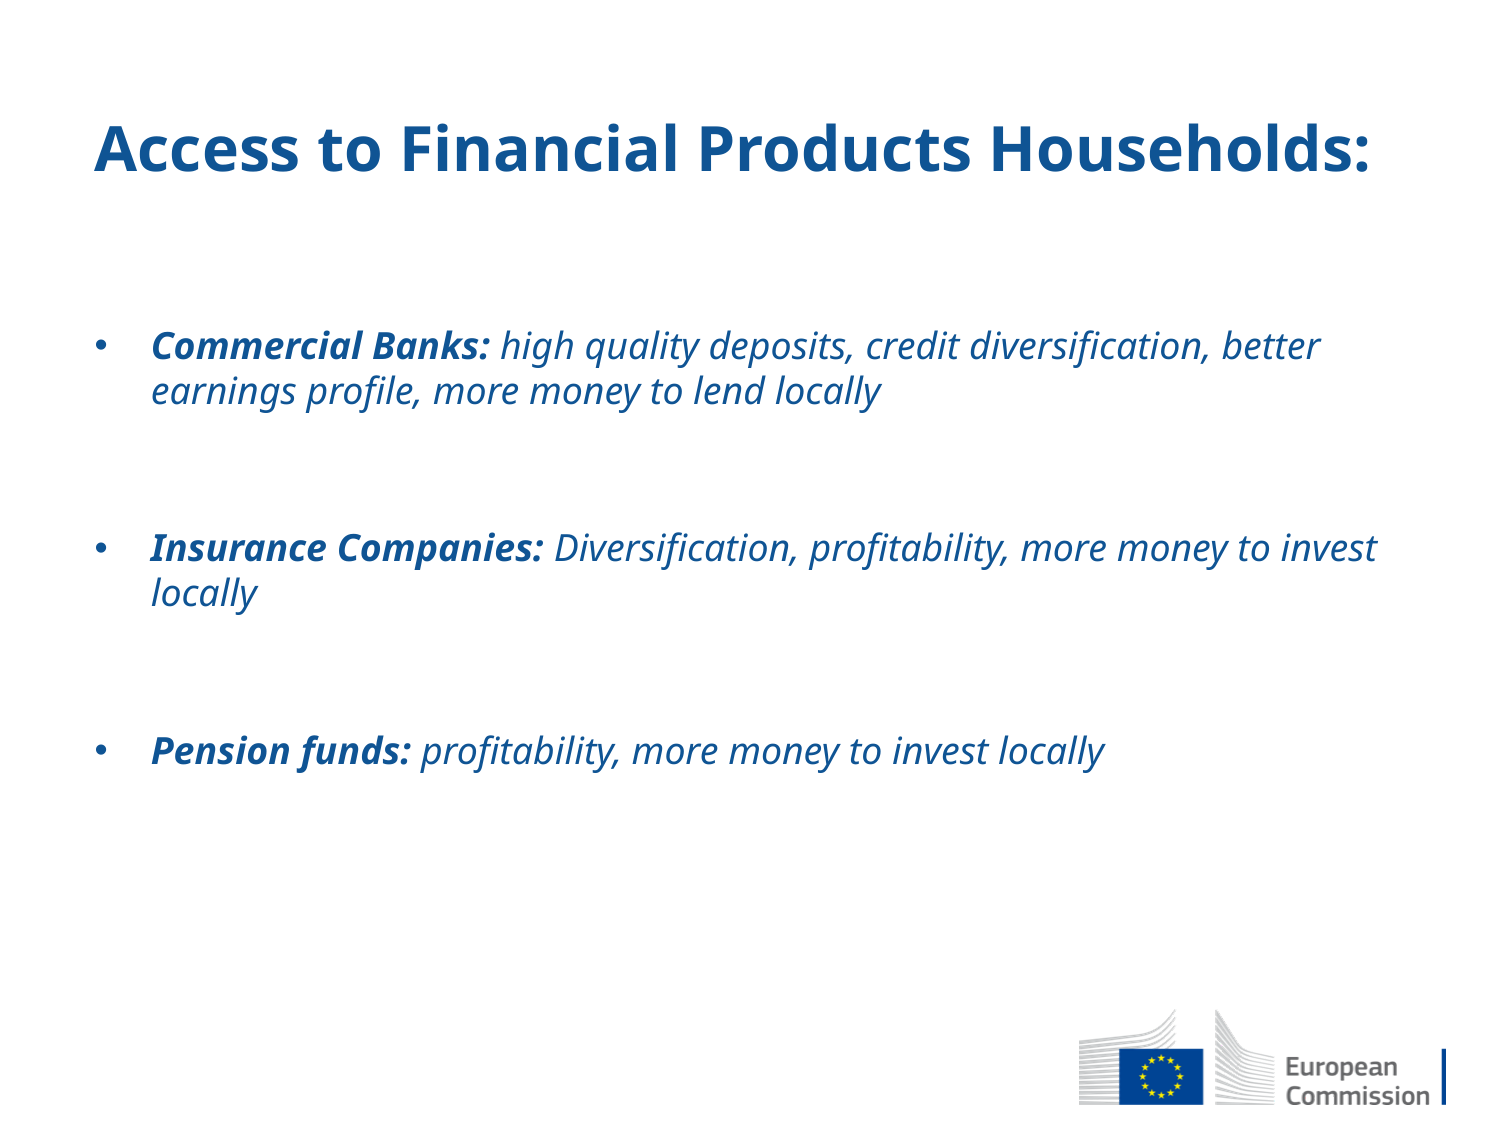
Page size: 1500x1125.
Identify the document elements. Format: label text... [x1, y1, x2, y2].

title Access to Financial Products Households: [79, 39, 1430, 253]
picture [1078, 1008, 1447, 1106]
list Commercial Banks: high quality deposits, credit diversification, better earnings profile, more money to lend locally Insurance Companies: Diversification, profitability, more money to invest locally Pension funds: profitability, more money to invest locally [79, 314, 1430, 911]
